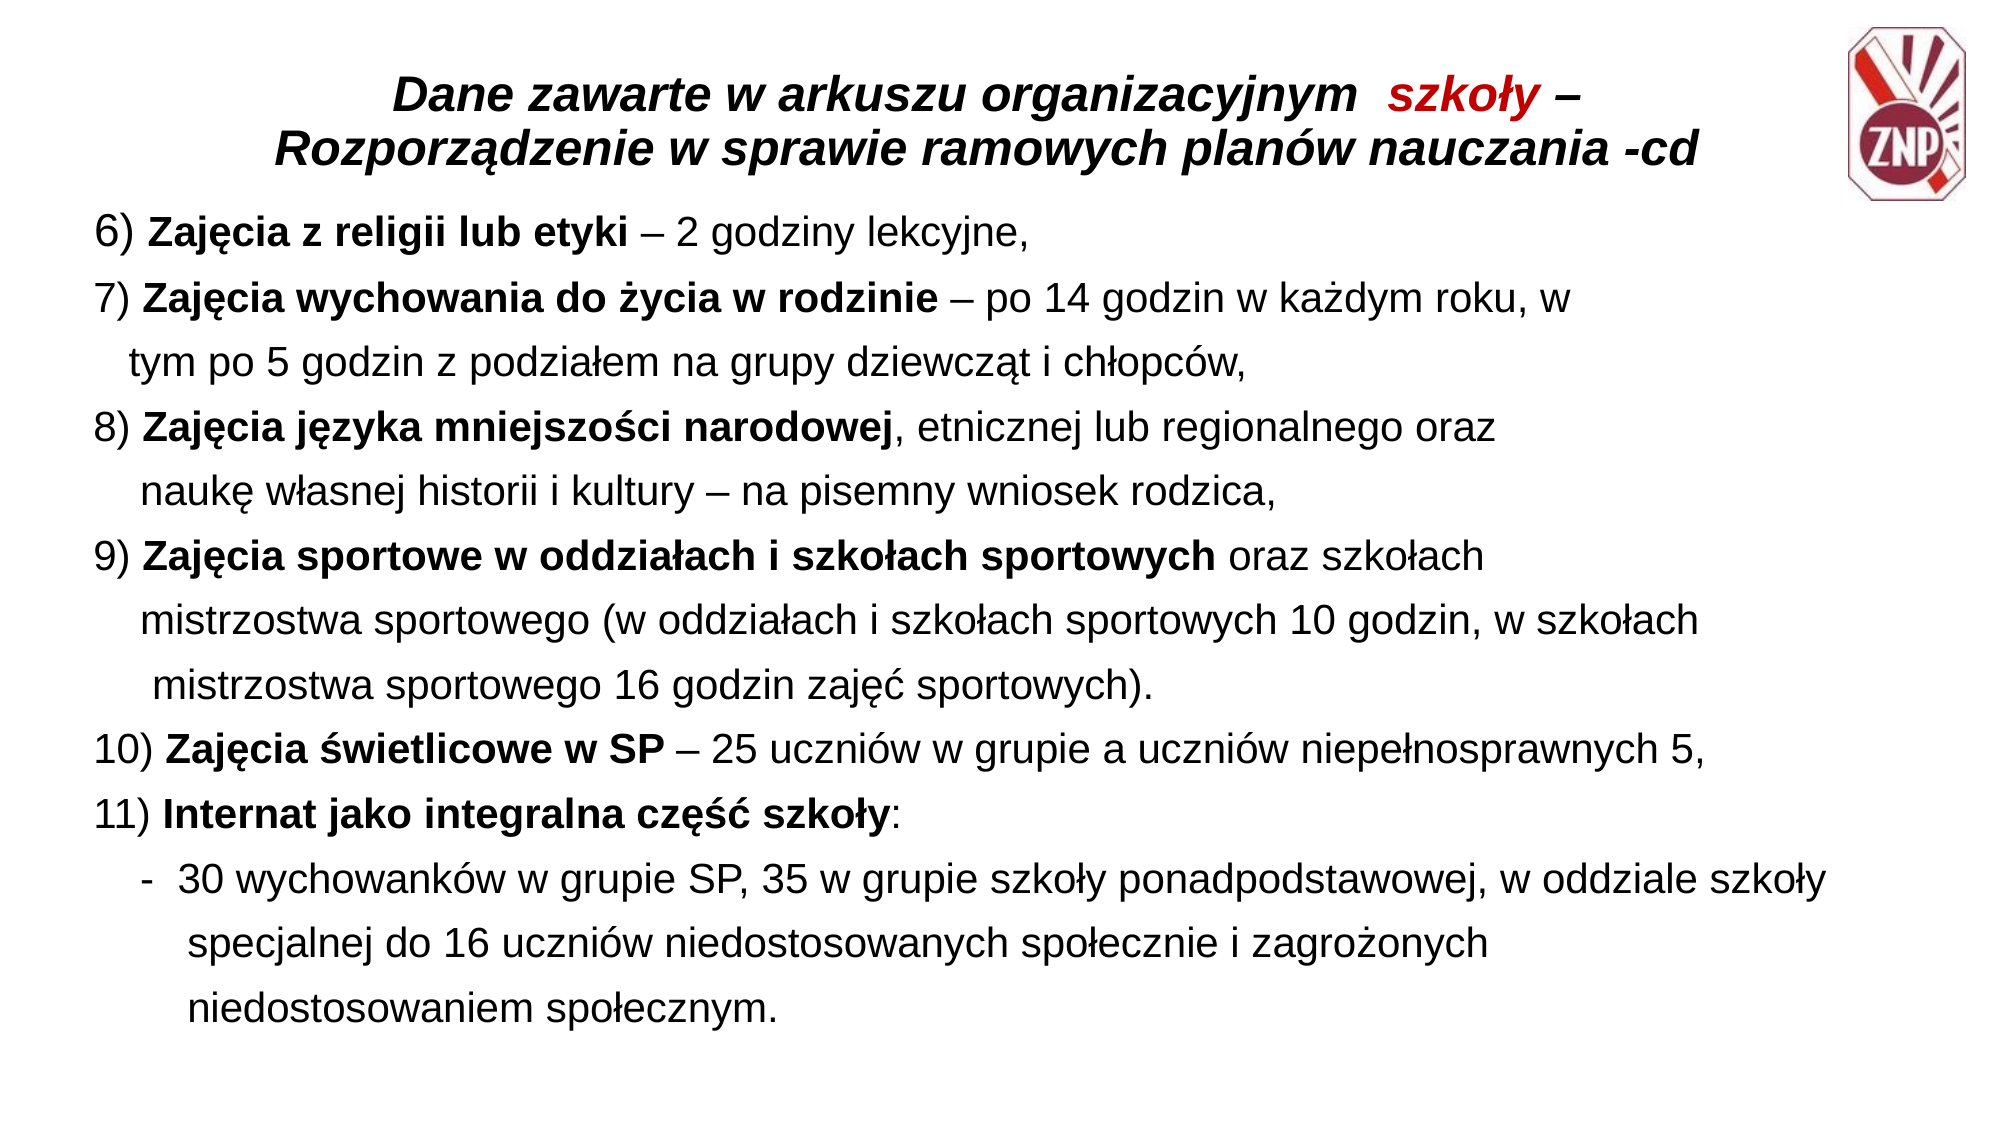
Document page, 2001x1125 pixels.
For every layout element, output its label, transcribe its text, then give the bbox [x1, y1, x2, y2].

title Dane zawarte w arkuszu organizacyjnym szkoły – Rozporządzenie w sprawie ramowych planów nauczania -cd [111, 59, 1848, 186]
picture [1848, 27, 1966, 201]
list 6) Zajęcia z religii lub etyki – 2 godziny lekcyjne, 7) Zajęcia wychowania do życia w rodzinie – po 14 godzin w każdym roku, w tym po 5 godzin z podziałem na grupy dziewcząt i chłopców, 8) Zajęcia języka mniejszości narodowej, etnicznej lub regionalnego oraz naukę własnej historii i kultury – na pisemny wniosek rodzica, 9) Zajęcia sportowe w oddziałach i szkołach sportowych oraz szkołach mistrzostwa sportowego (w oddziałach i szkołach sportowych 10 godzin, w szkołach mistrzostwa sportowego 16 godzin zajęć sportowych). 10) Zajęcia świetlicowe w SP – 25 uczniów w grupie a uczniów niepełnosprawnych 5, 11) Internat jako integralna część szkoły: - 30 wychowanków w grupie SP, 35 w grupie szkoły ponadpodstawowej, w oddziale szkoły specjalnej do 16 uczniów niedostosowanych społecznie i zagrożonych niedostosowaniem społecznym. [66, 199, 1863, 1113]
